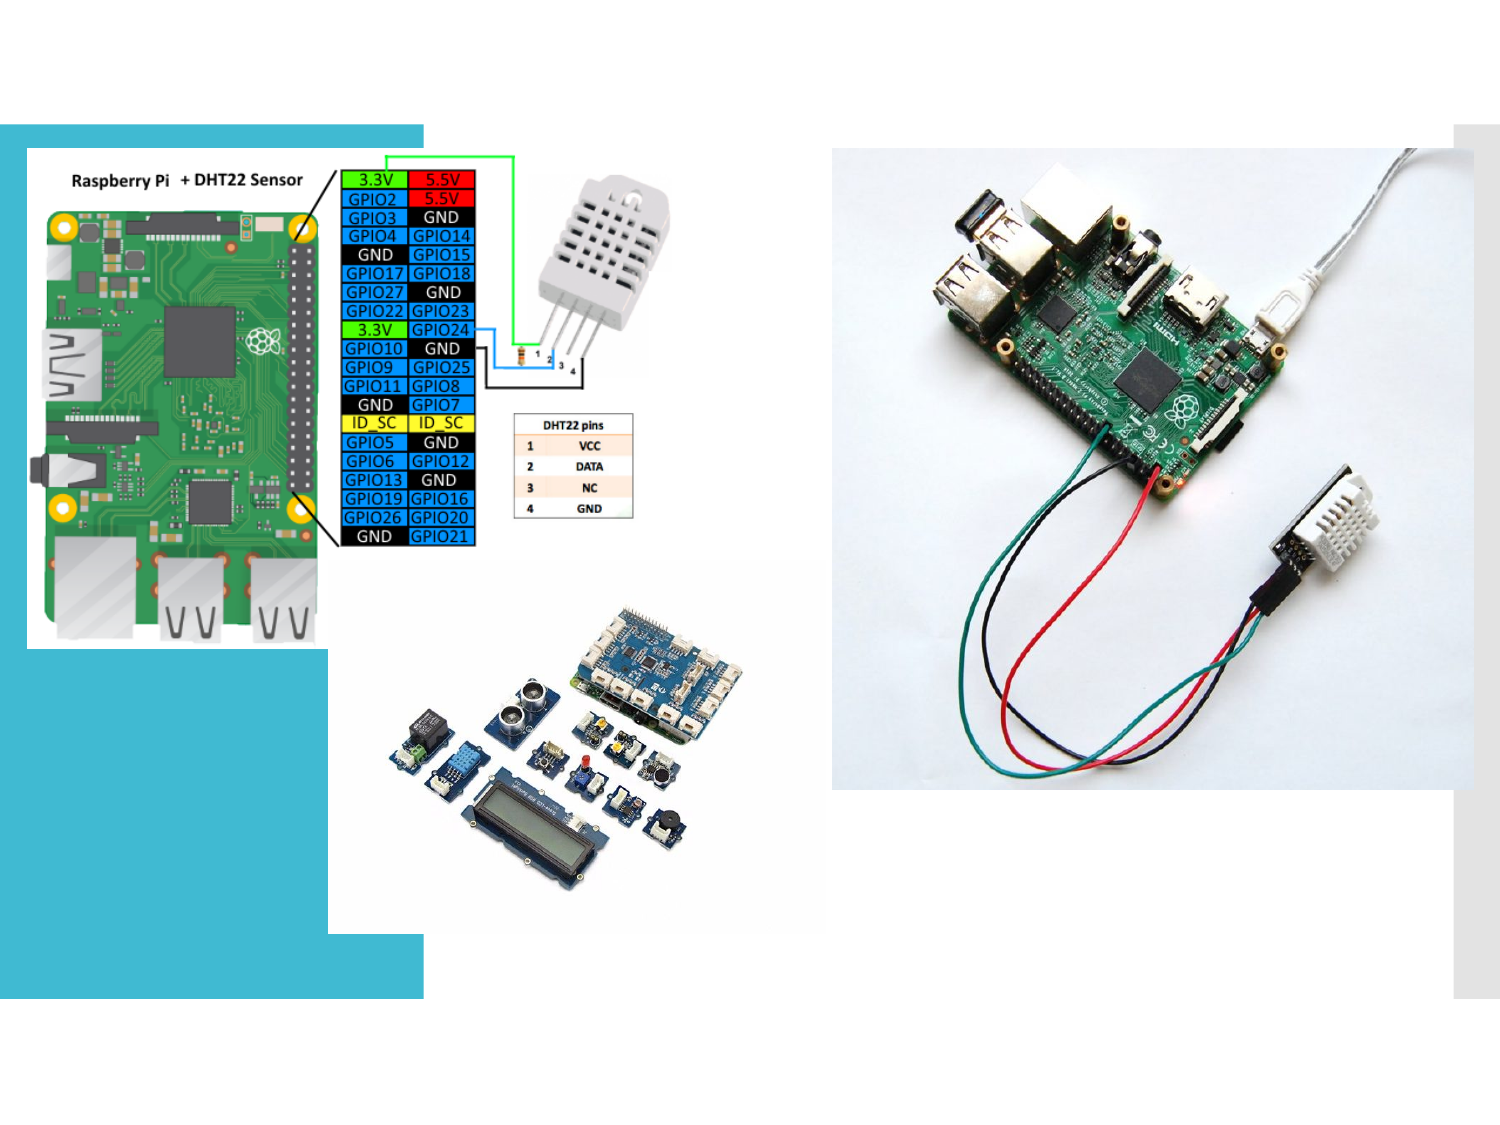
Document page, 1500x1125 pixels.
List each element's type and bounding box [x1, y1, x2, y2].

picture [832, 148, 1474, 790]
picture [26, 148, 826, 934]
